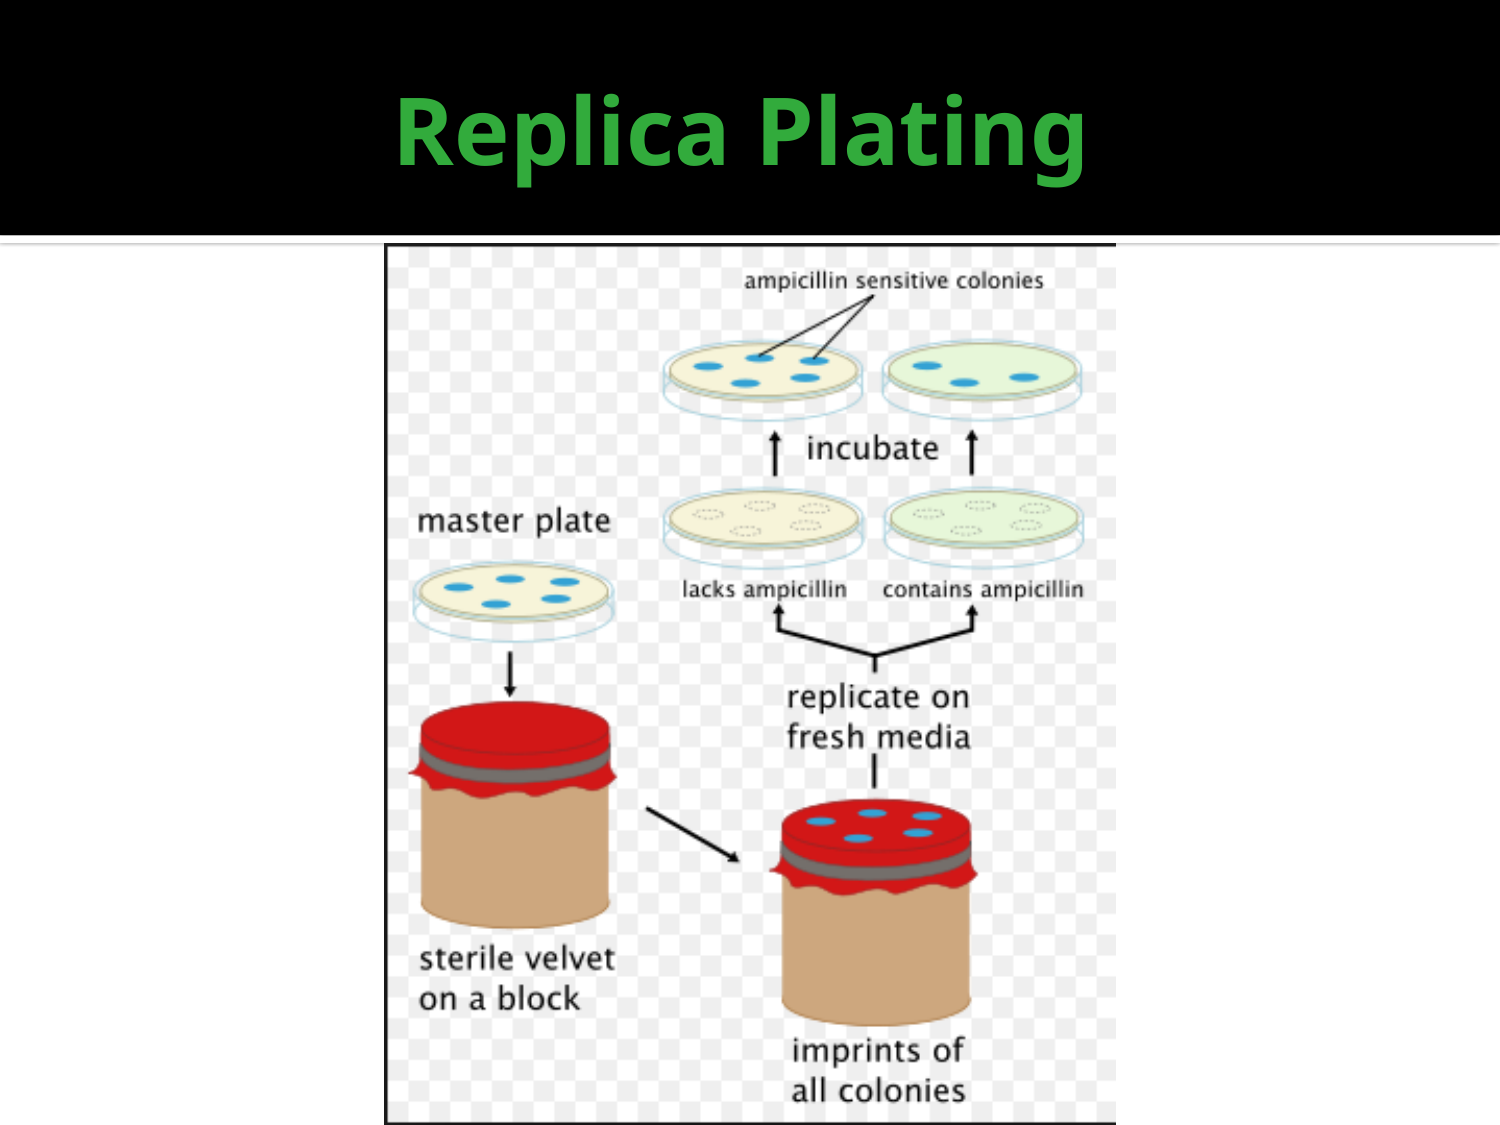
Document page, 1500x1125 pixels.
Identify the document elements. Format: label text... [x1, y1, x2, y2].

title Replica Plating [75, 25, 1425, 231]
picture [384, 243, 1116, 1125]
